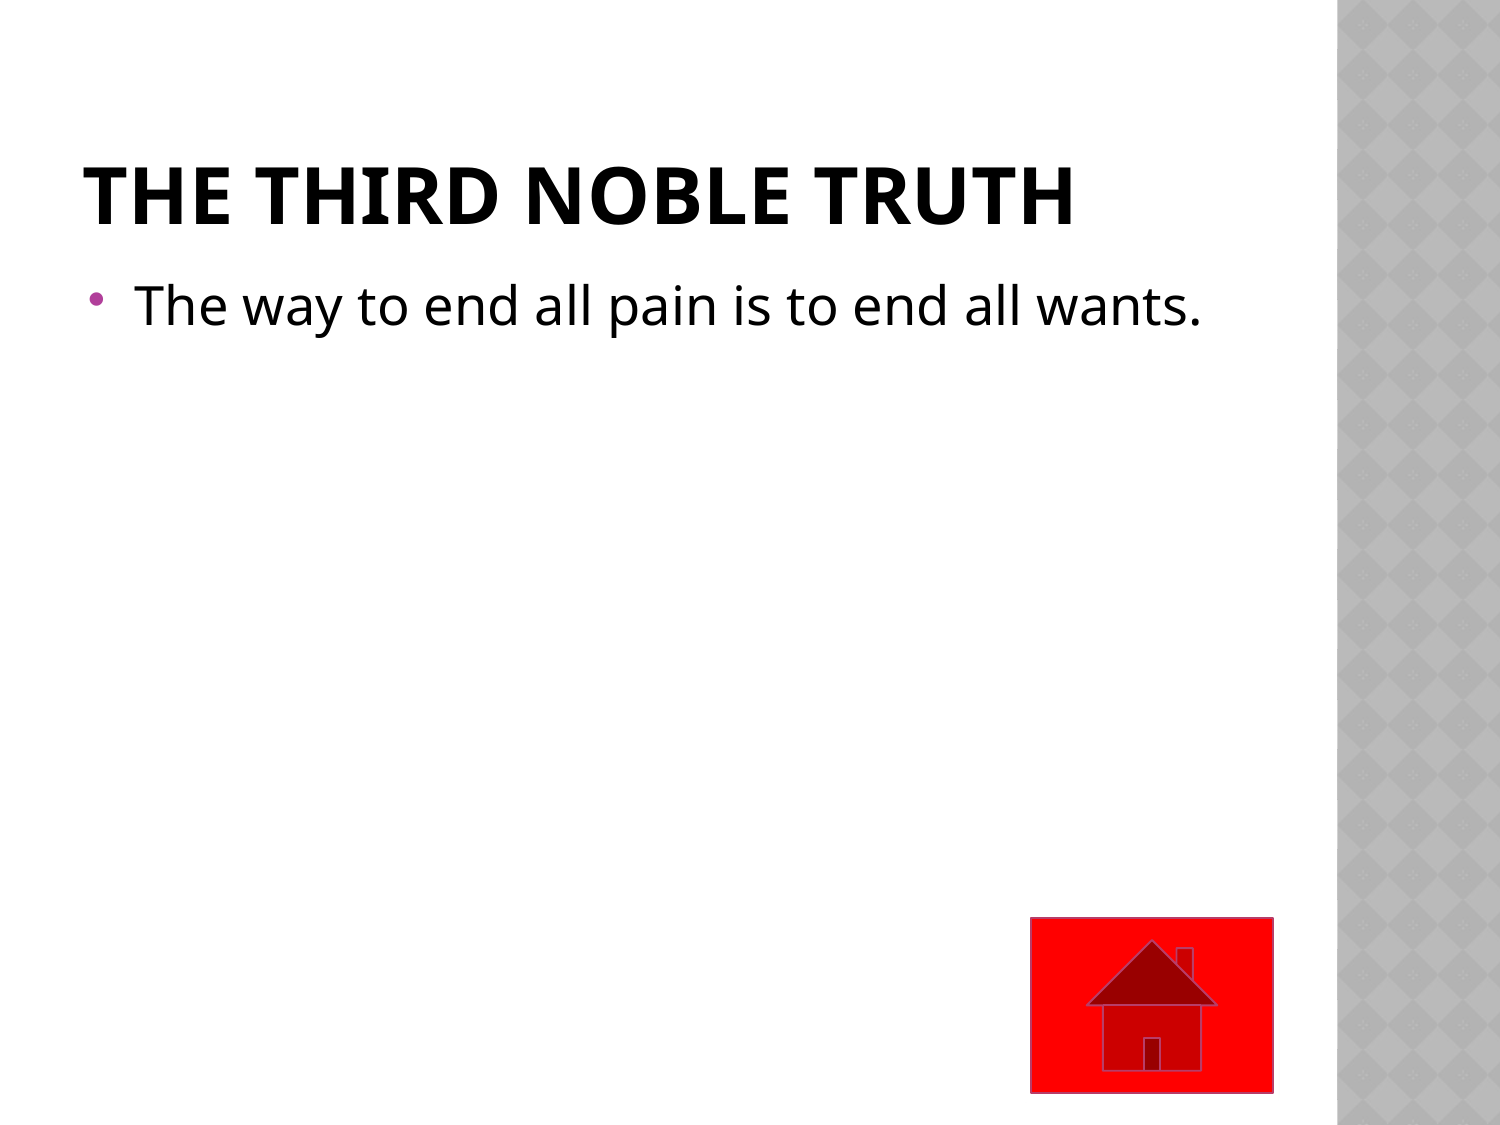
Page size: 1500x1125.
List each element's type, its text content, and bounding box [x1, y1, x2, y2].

list The way to end all pain is to end all wants. [75, 264, 1263, 1059]
text_box [1030, 917, 1274, 1094]
title The third noble truth [75, 52, 1263, 240]
